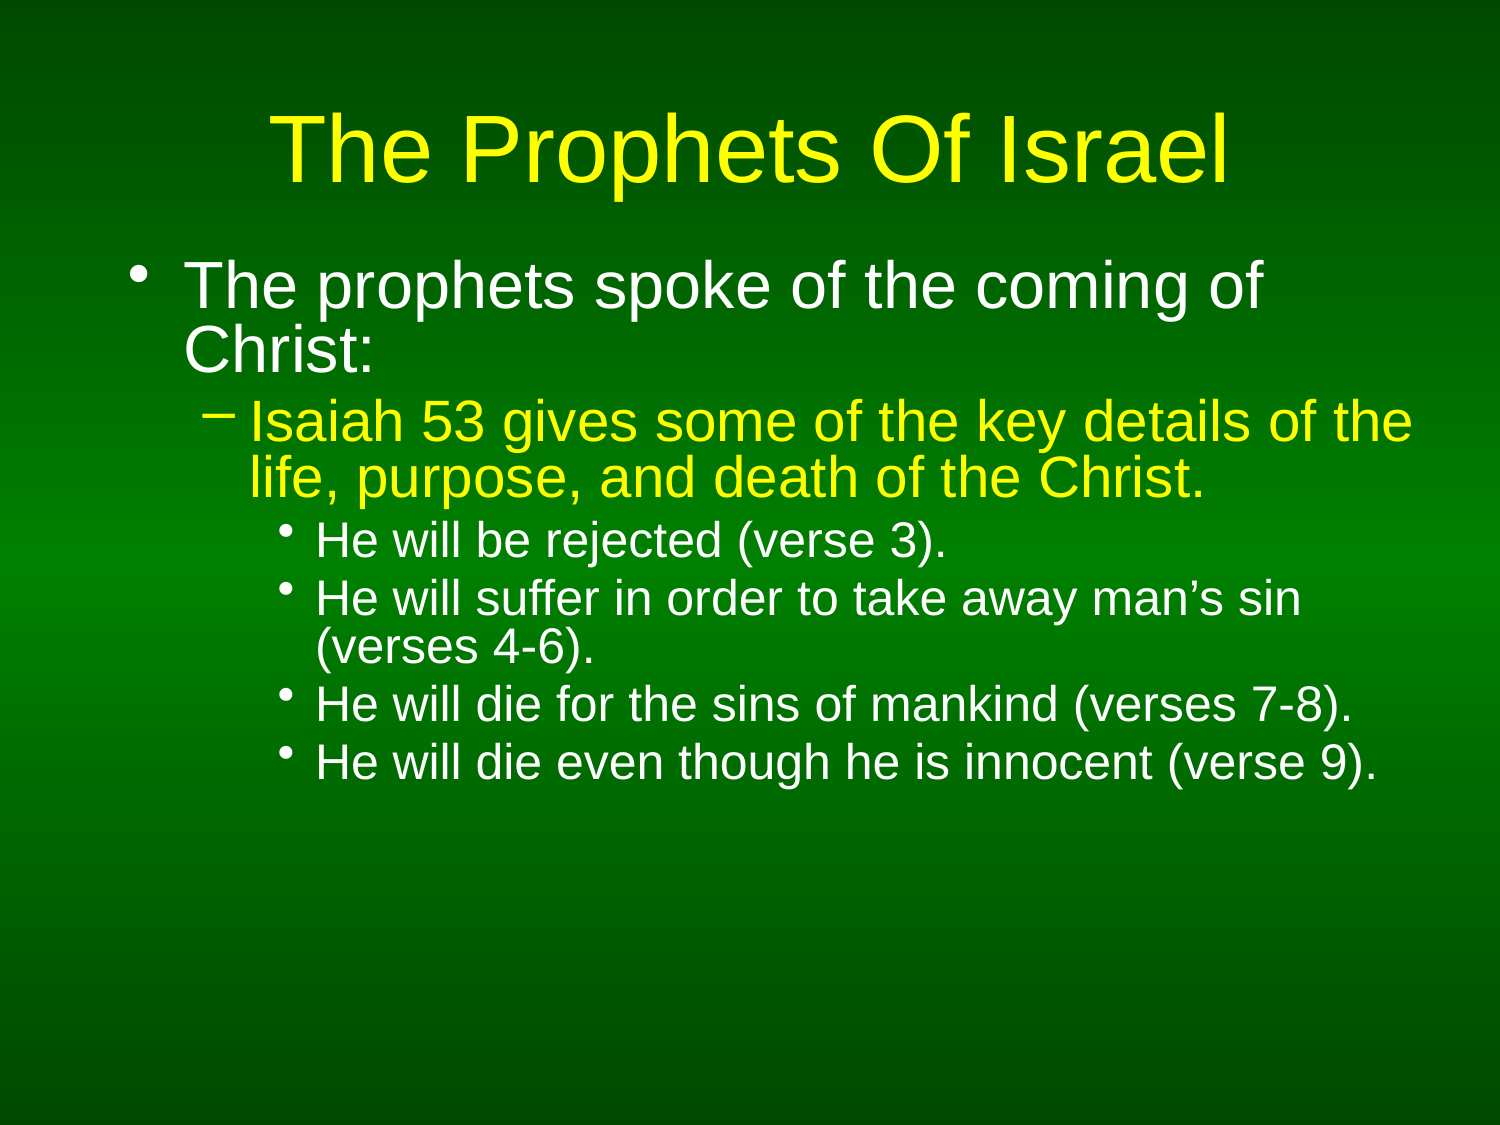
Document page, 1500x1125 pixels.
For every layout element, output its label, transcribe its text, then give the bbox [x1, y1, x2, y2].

title The Prophets Of Israel [37, 50, 1463, 238]
list The prophets spoke of the coming of Christ: Isaiah 53 gives some of the key details of the life, purpose, and death of the Christ. He will be rejected (verse 3). He will suffer in order to take away man’s sin (verses 4-6). He will die for the sins of mankind (verses 7-8). He will die even though he is innocent (verse 9). [112, 249, 1438, 875]
